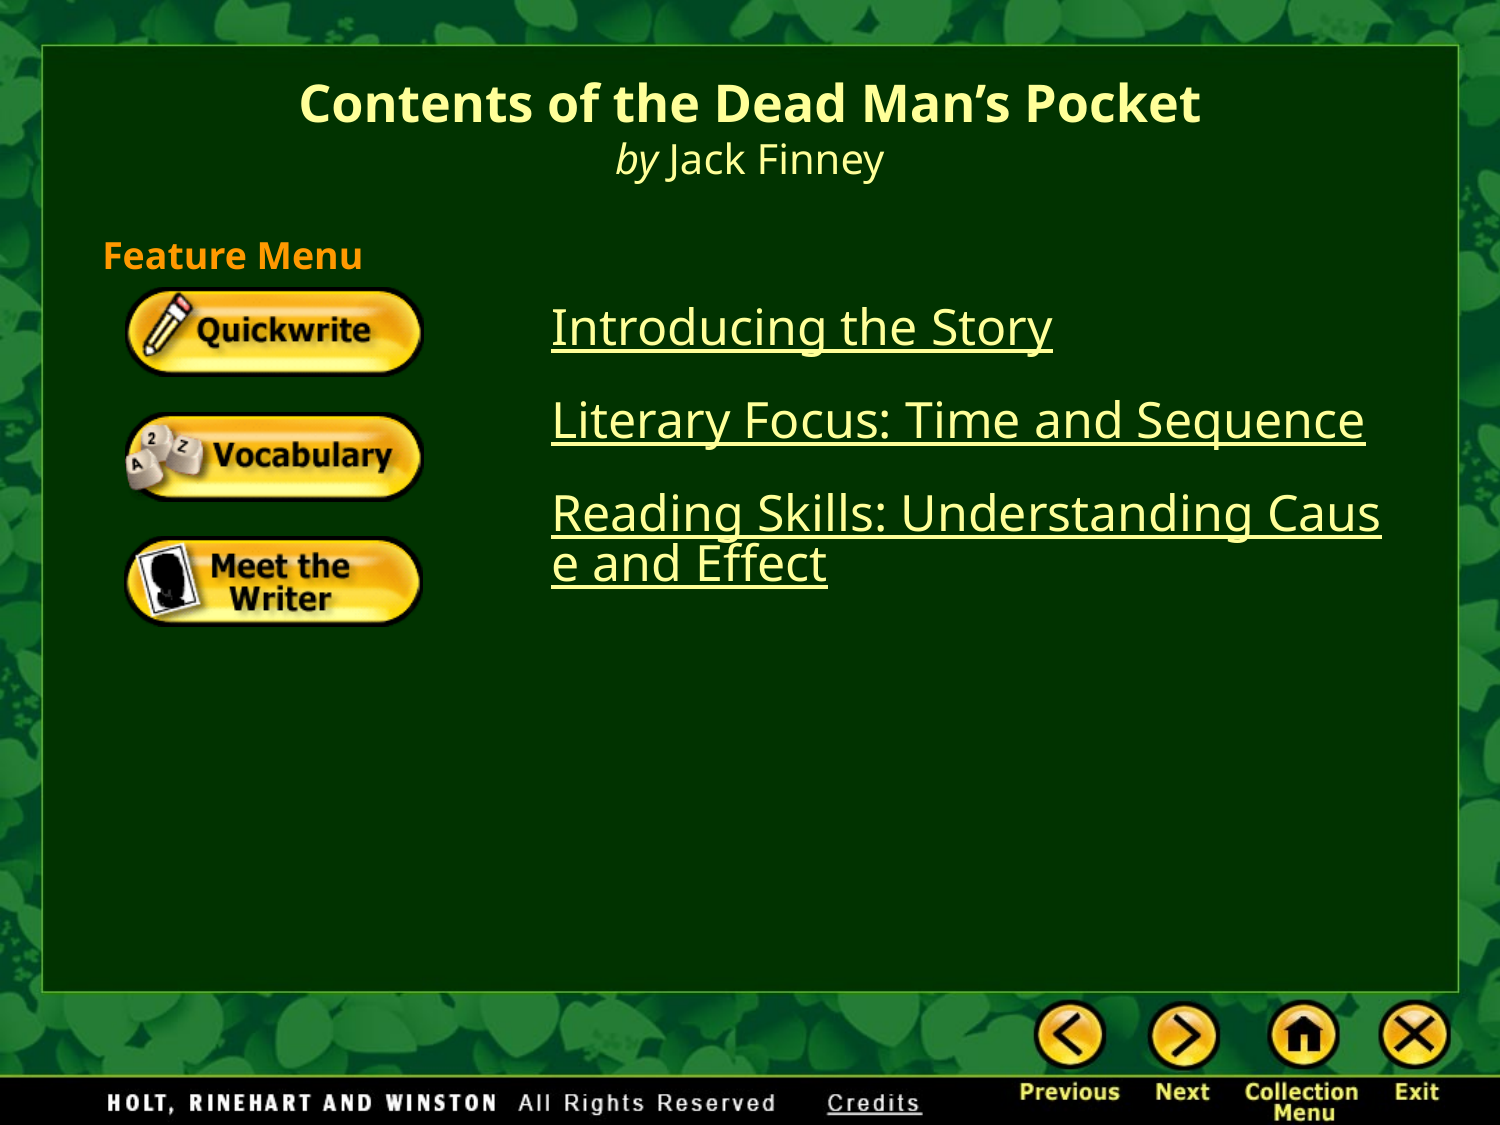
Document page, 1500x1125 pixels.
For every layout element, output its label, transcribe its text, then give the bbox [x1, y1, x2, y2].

text_box [1237, 974, 1363, 1125]
text_box Introducing the Story Literary Focus: Time and Sequence Reading Skills: Understanding Cause and Effect [536, 287, 1413, 558]
picture [0, 0, 1500, 1125]
text_box [999, 974, 1138, 1125]
text_box Feature Menu [87, 224, 452, 285]
title Contents of the Dead Man’s Pocket by Jack Finney [49, 62, 1451, 191]
